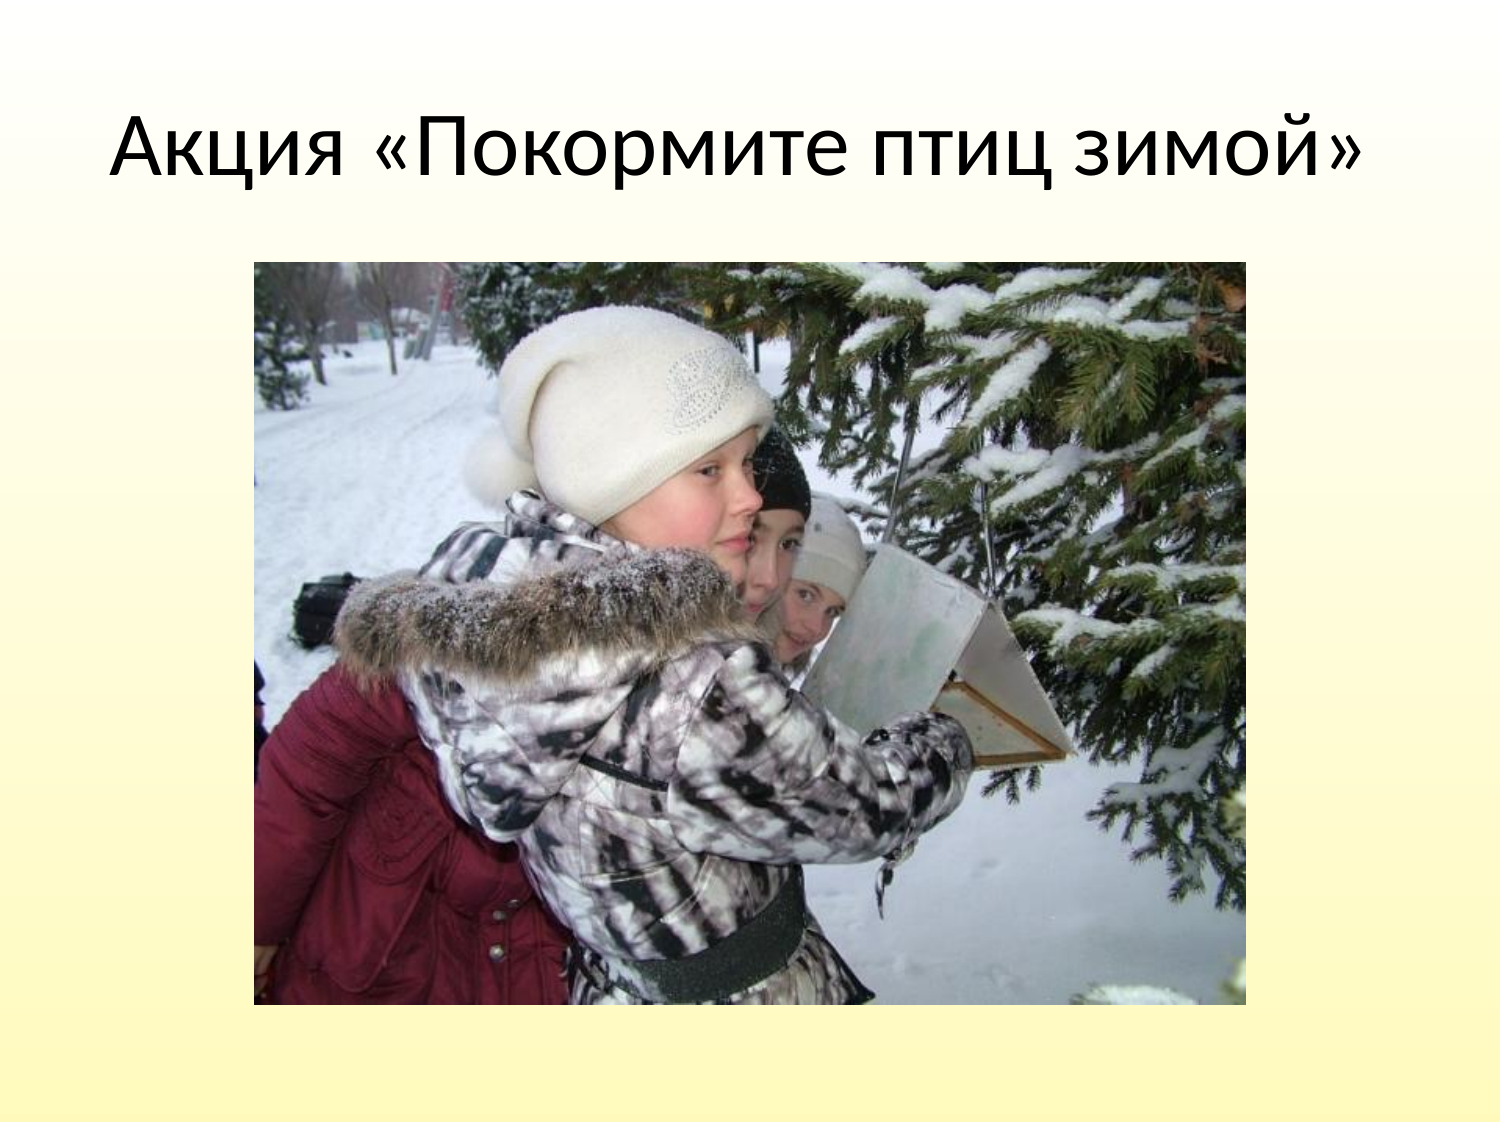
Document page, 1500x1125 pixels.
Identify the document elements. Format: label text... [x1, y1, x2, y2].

text_box [0, 0, 1500, 1122]
title Акция «Покормите птиц зимой» [75, 45, 1425, 233]
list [254, 262, 1246, 1006]
